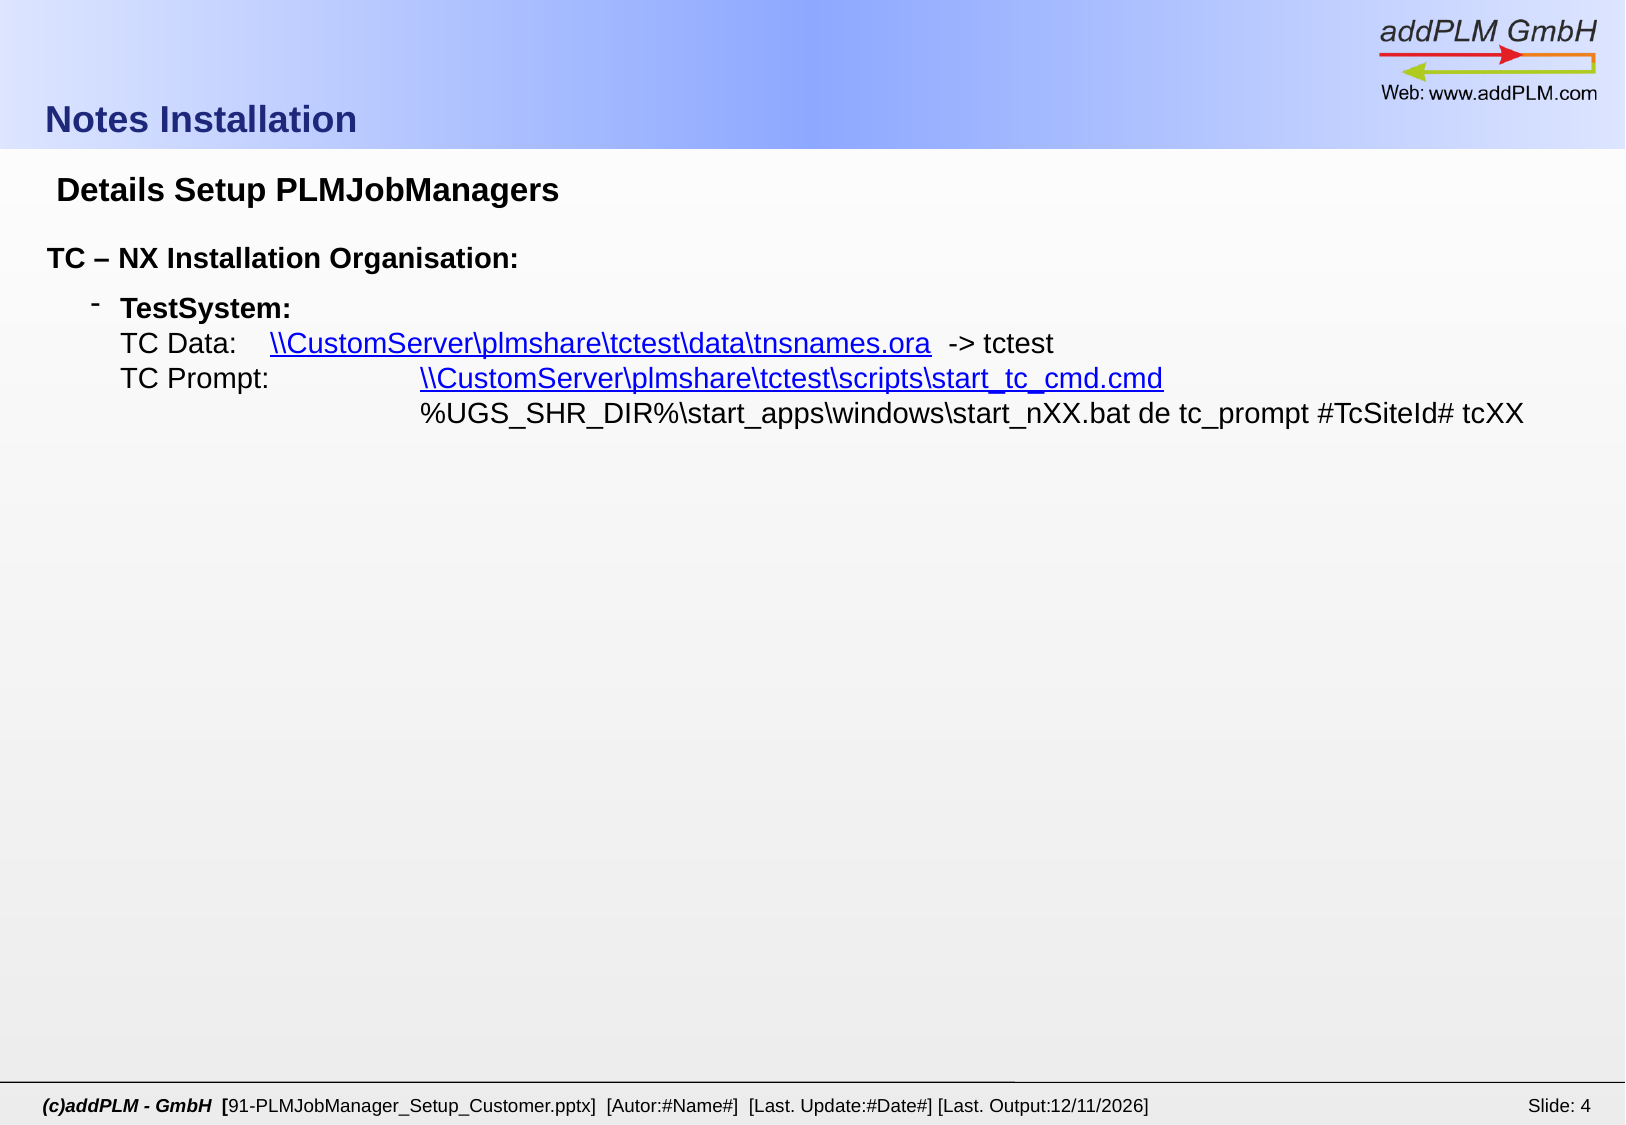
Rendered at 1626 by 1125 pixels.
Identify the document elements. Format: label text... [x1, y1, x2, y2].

list Details Setup PLMJobManagers [41, 160, 1417, 217]
title Notes Installation [45, 67, 1586, 141]
picture [1379, 19, 1597, 100]
text_box TC – NX Installation Organisation: TestSystem: TC Data: \\CustomServer\plmshare\tctest\data\tnsnames.ora -> tctest TC Prompt: \\CustomServer\plmshare\tctest\scripts\start_tc_cmd.cmd %UGS_SHR_DIR%\start_apps\windows\start_nXX.bat de tc_prompt #TcSiteId# tcXX [46, 239, 1600, 613]
